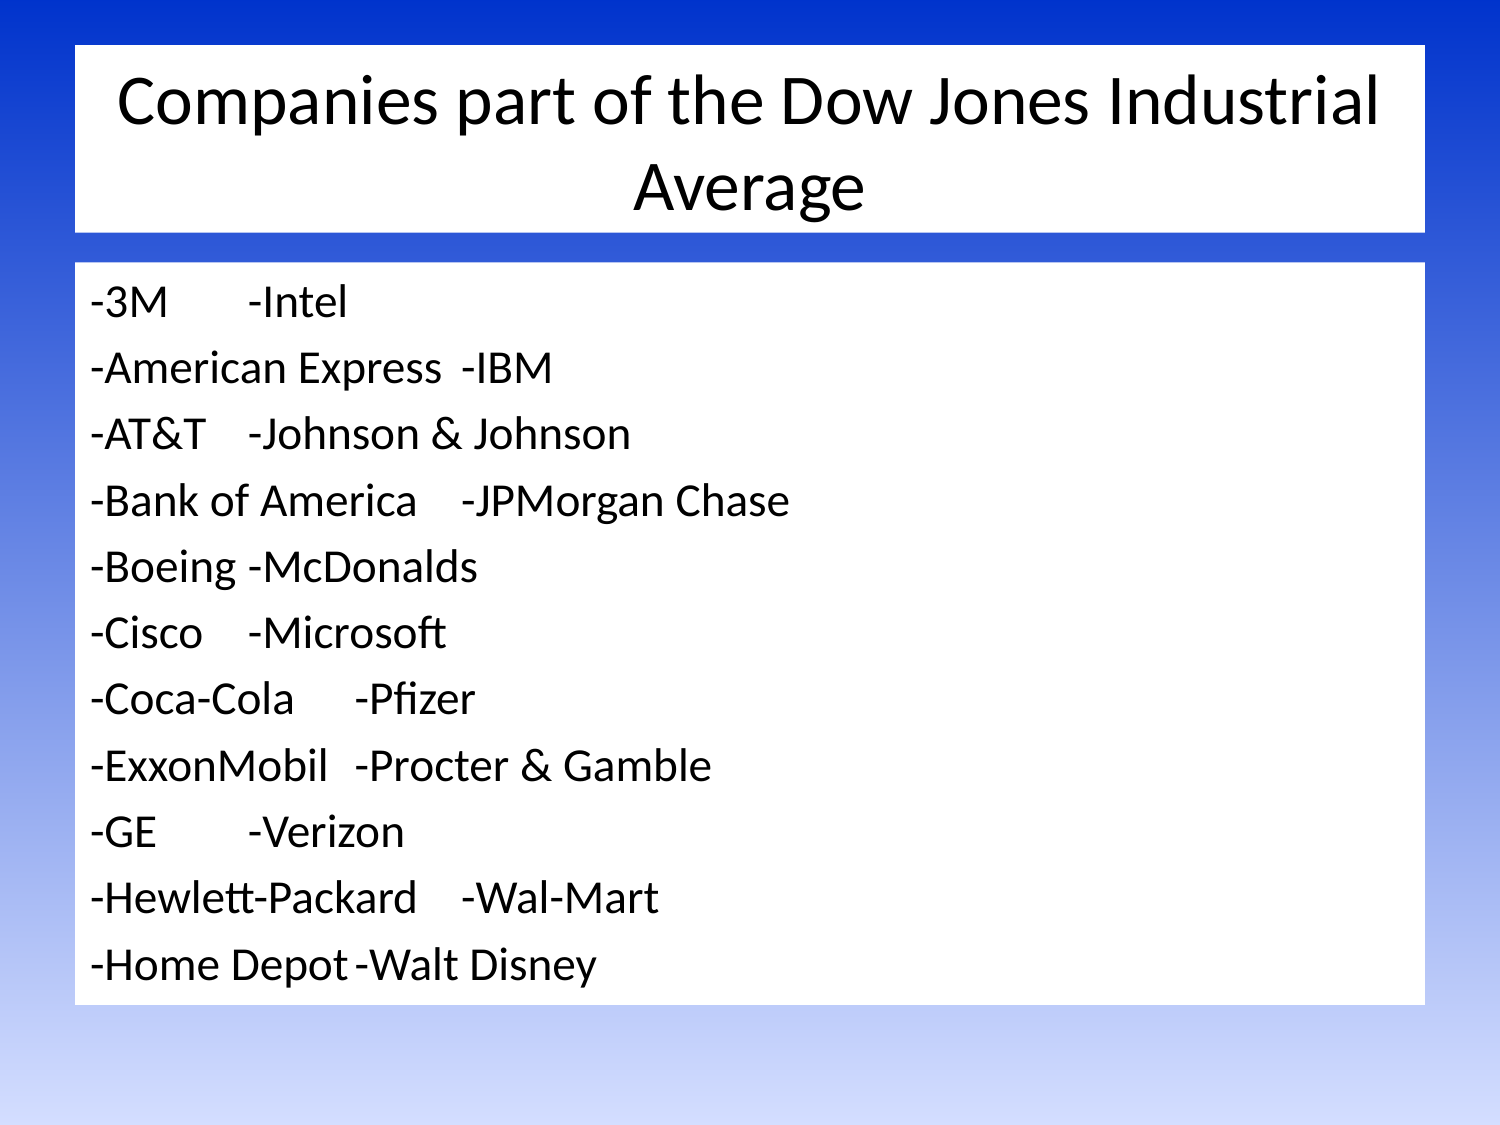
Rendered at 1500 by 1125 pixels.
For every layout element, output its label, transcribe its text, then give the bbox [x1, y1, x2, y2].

title Companies part of the Dow Jones Industrial Average [75, 45, 1425, 233]
list -3M -Intel -American Express -IBM -AT&T -Johnson & Johnson -Bank of America -JPMorgan Chase -Boeing -McDonalds -Cisco -Microsoft -Coca-Cola -Pfizer -ExxonMobil -Procter & Gamble -GE -Verizon -Hewlett-Packard -Wal-Mart -Home Depot -Walt Disney [75, 262, 1425, 1005]
